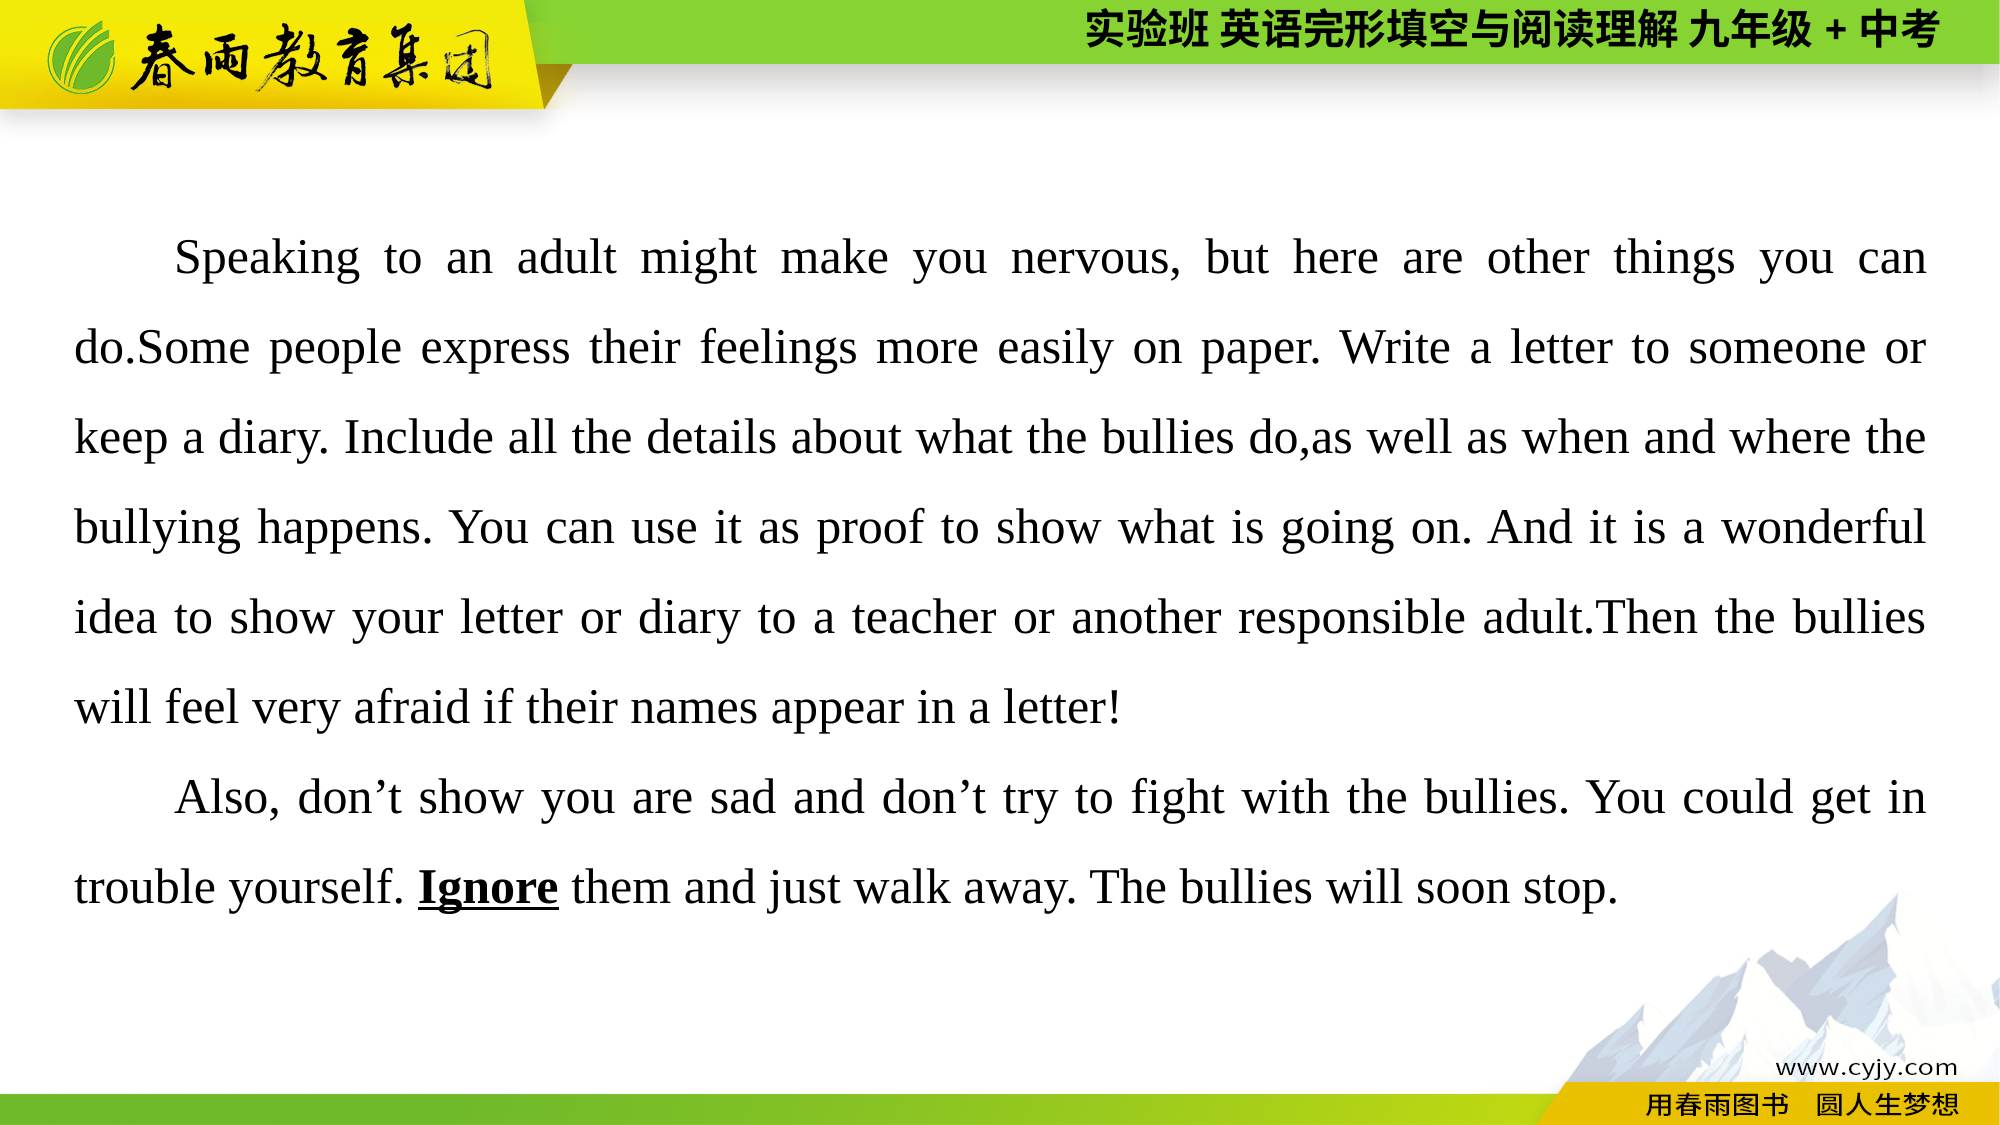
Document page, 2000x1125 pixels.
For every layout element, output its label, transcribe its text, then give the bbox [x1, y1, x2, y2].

picture [0, 0, 2000, 1125]
list Speaking to an adult might make you nervous, but here are other things you can do.Some people express their feelings more easily on paper. Write a letter to someone or keep a diary. Include all the details about what the bullies do,as well as when and where the bullying happens. You can use it as proof to show what is going on. And it is a wonderful idea to show your letter or diary to a teacher or another responsible adult.Then the bullies will feel very afraid if their names appear in a letter! Also, don’t show you are sad and don’t try to fight with the bullies. You could get in trouble yourself. Ignore them and just walk away. The bullies will soon stop. [59, 186, 1944, 929]
